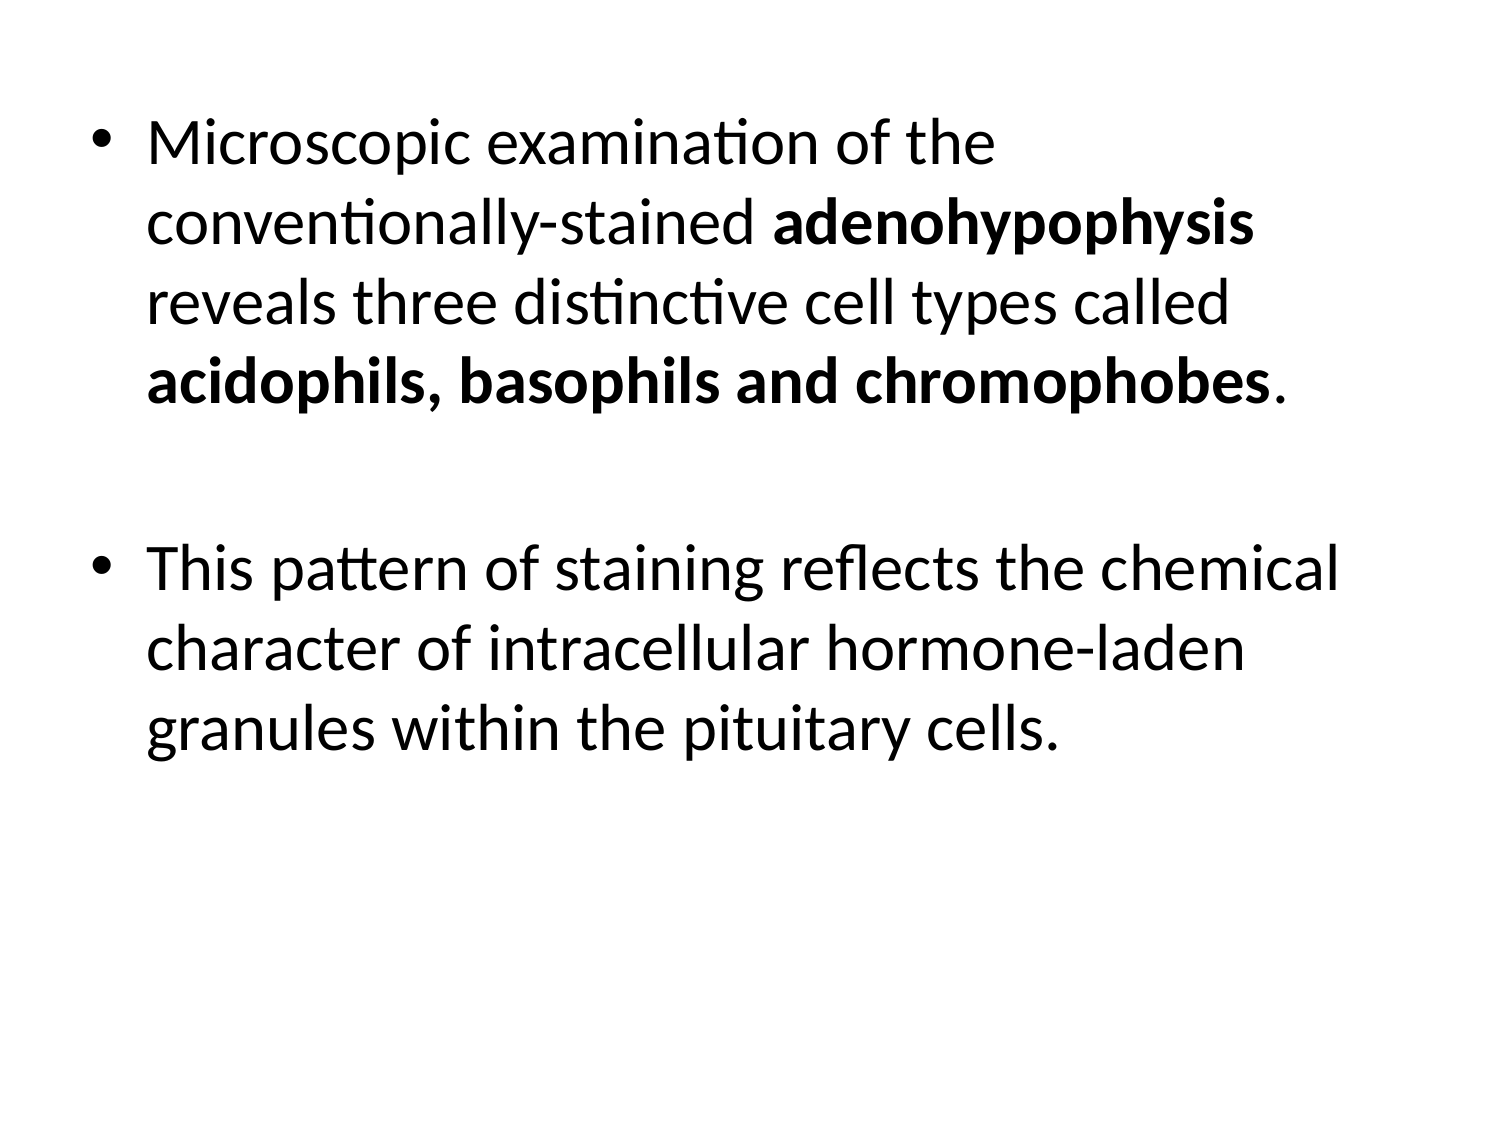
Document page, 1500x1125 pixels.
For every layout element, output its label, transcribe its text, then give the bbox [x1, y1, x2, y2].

list Microscopic examination of the conventionally-stained adenohypophysis reveals three distinctive cell types called acidophils, basophils and chromophobes. This pattern of staining reflects the chemical character of intracellular hormone-laden granules within the pituitary cells. [75, 90, 1436, 1005]
